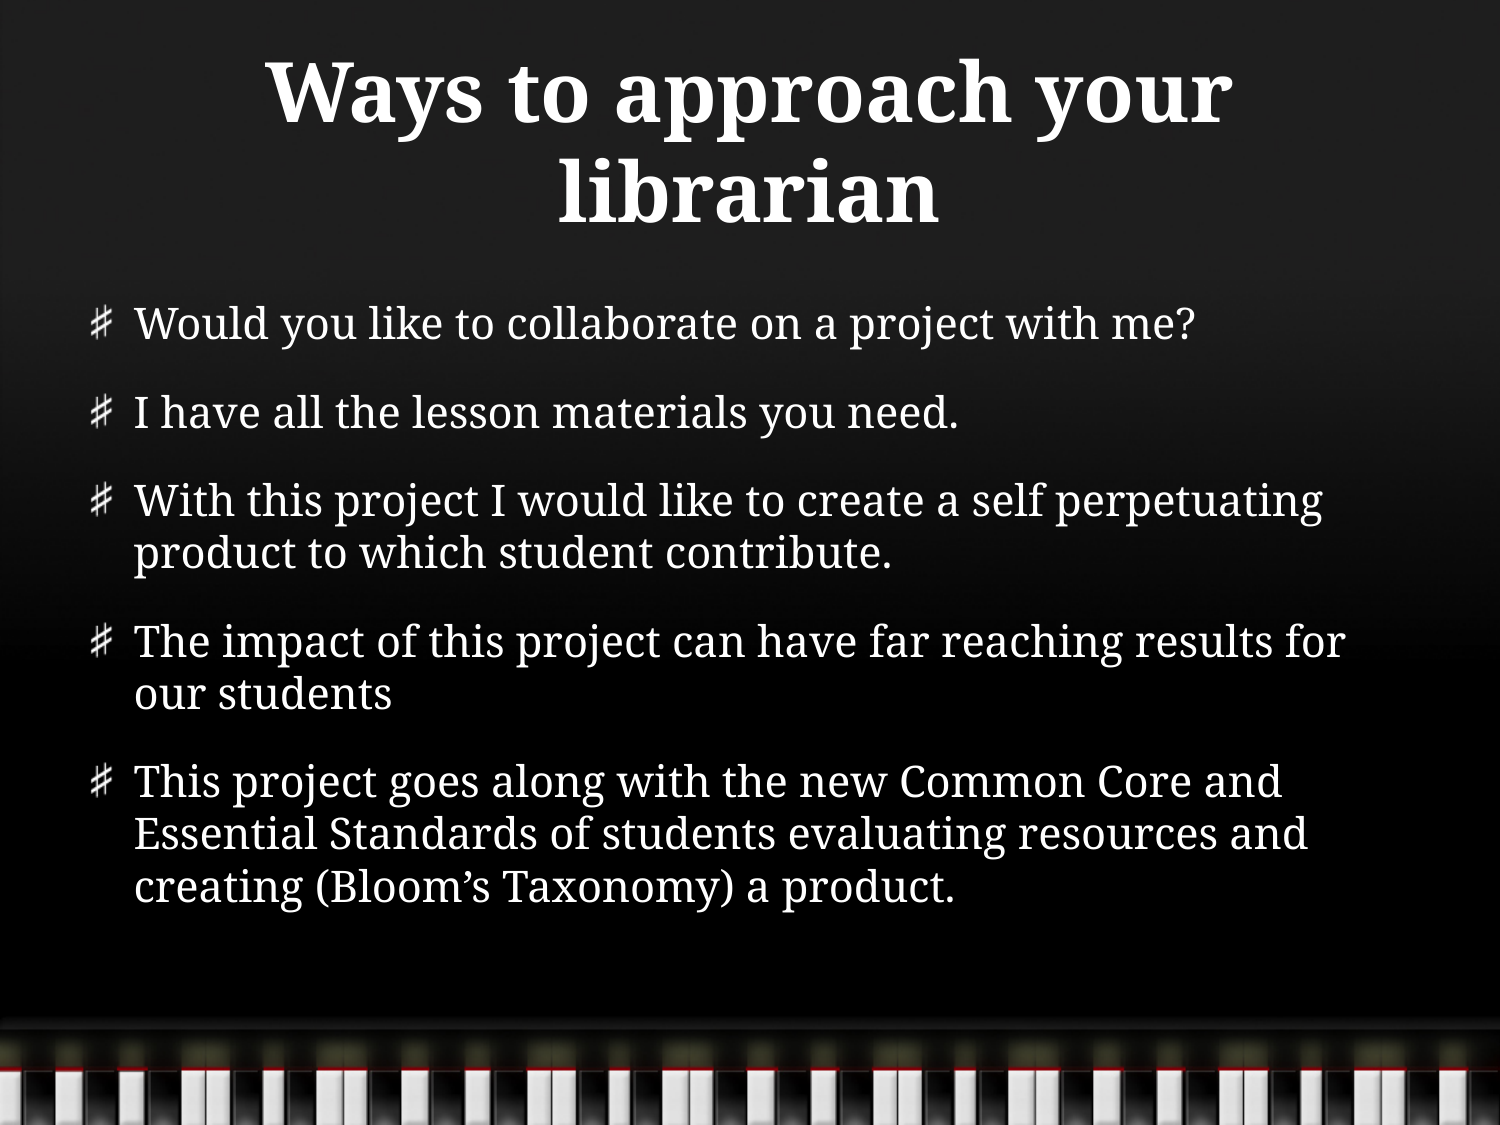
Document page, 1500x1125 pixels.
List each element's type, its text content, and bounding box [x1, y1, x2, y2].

title Ways to approach your librarian [75, 45, 1425, 233]
list Would you like to collaborate on a project with me? I have all the lesson materials you need. With this project I would like to create a self perpetuating product to which student contribute. The impact of this project can have far reaching results for our students This project goes along with the new Common Core and Essential Standards of students evaluating resources and creating (Bloom’s Taxonomy) a product. [75, 288, 1425, 925]
picture [0, 0, 1500, 1125]
